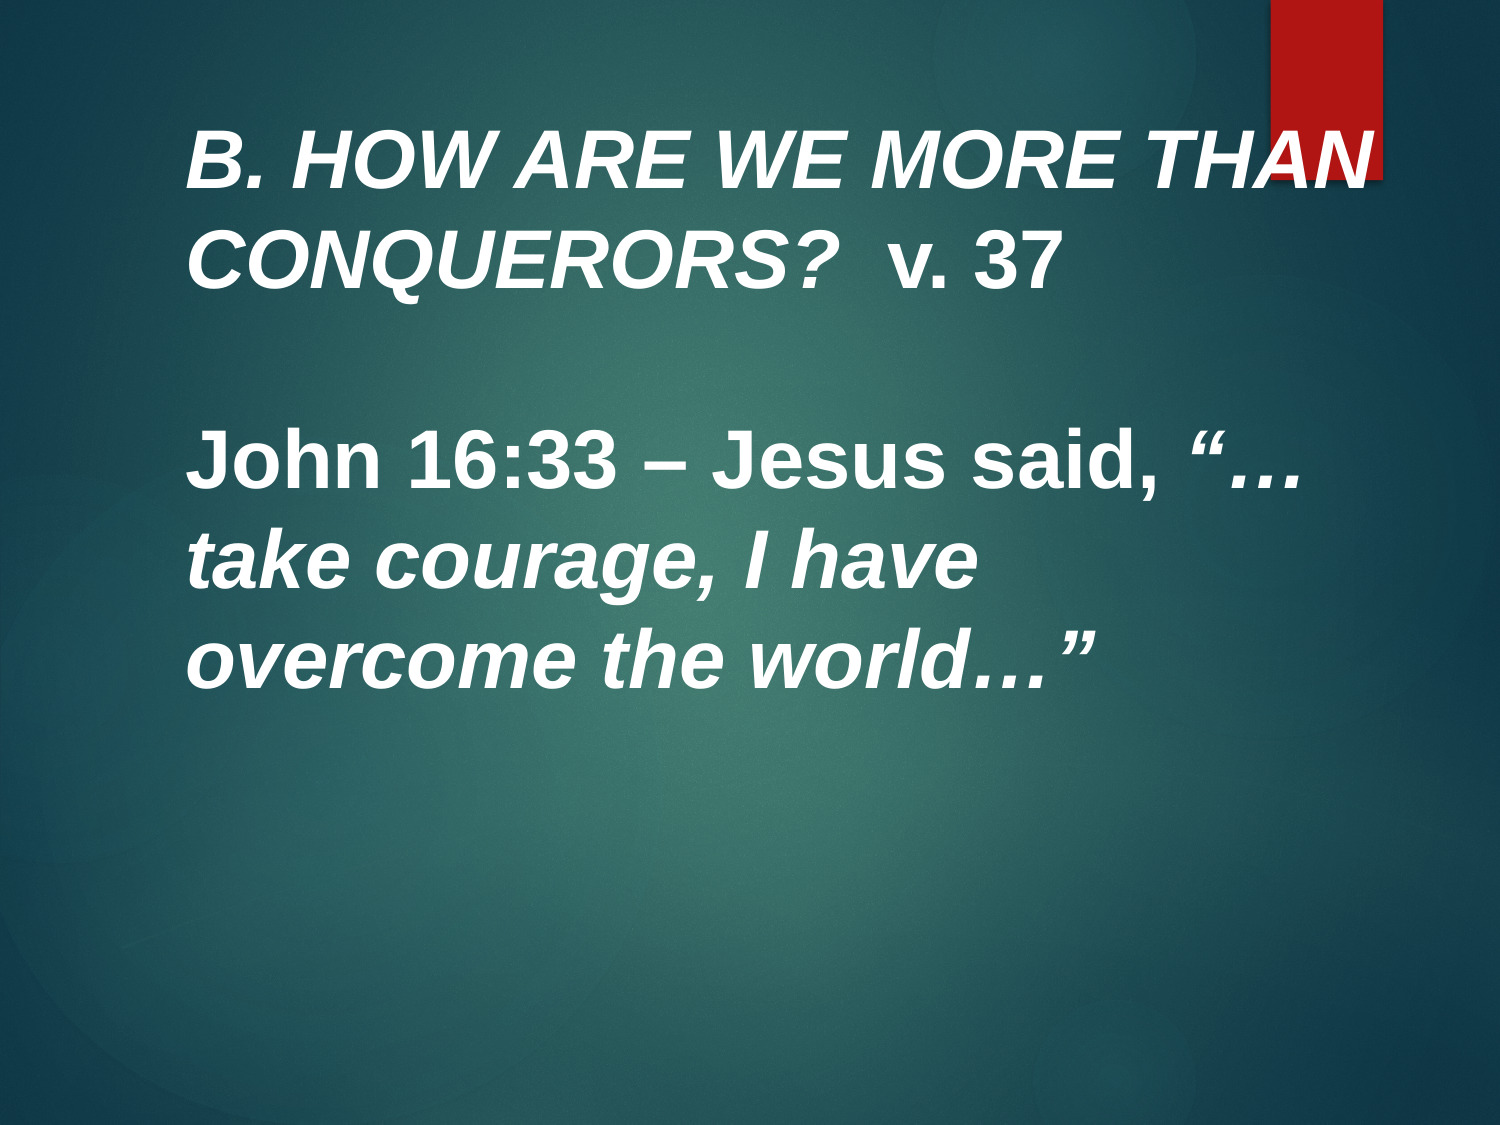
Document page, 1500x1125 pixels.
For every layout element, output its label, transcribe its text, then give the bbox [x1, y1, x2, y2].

text_box B. HOW ARE WE MORE THAN CONQUERORS? v. 37 John 16:33 – Jesus said, “…take courage, I have overcome the world…” [170, 98, 1407, 813]
